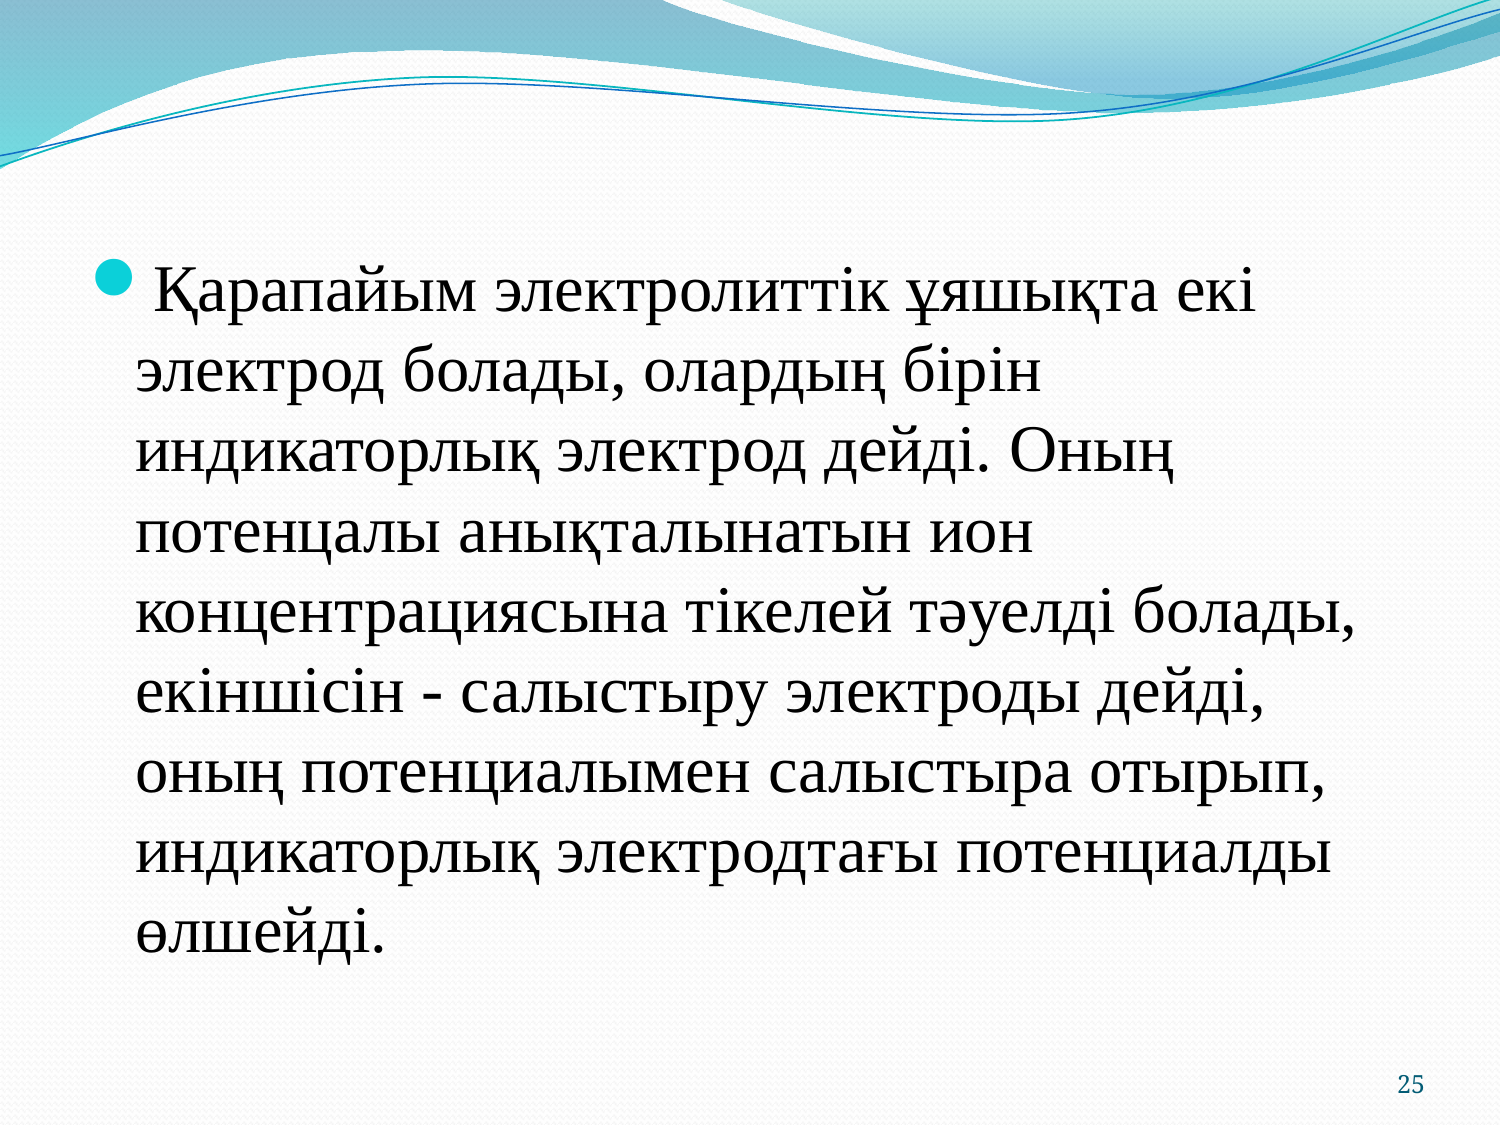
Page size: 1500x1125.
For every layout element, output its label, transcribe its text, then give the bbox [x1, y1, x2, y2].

list Қарапайым электролиттік ұяшықта екі электрод болады, олардың бірін индикаторлық электрод дейді. Оның потенцалы анықталынатын ион концентрациясына тікелей тәуелді болады, екіншісін - салыстыру электроды дейді, оның потенциалымен салыстыра отырып, индикаторлық электродтағы потенциалды өлшейді. [74, 237, 1426, 1038]
slide_number 25 [1299, 1042, 1425, 1103]
